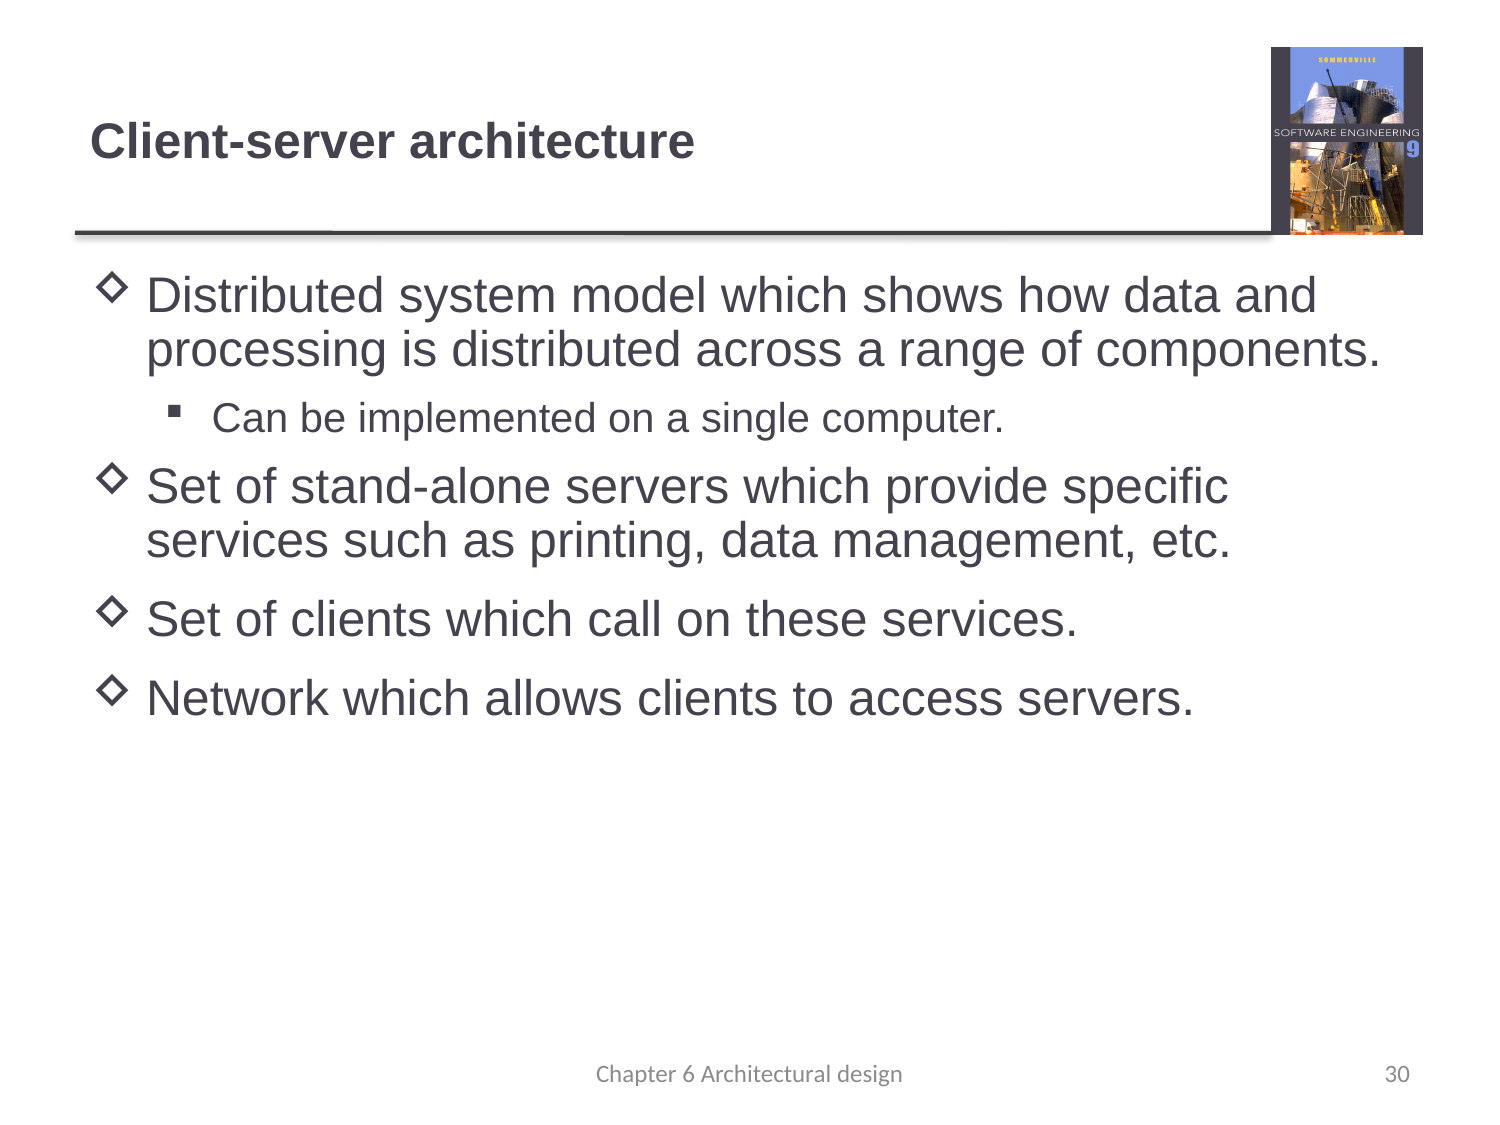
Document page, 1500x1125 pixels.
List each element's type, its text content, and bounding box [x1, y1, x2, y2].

picture [1272, 47, 1423, 235]
list Distributed system model which shows how data and processing is distributed across a range of components. Can be implemented on a single computer. Set of stand-alone servers which provide specific services such as printing, data management, etc. Set of clients which call on these services. Network which allows clients to access servers. [75, 262, 1425, 1005]
title Client-server architecture [74, 44, 1272, 233]
footer Chapter 6 Architectural design [512, 1042, 988, 1103]
slide_number 30 [1074, 1042, 1425, 1103]
